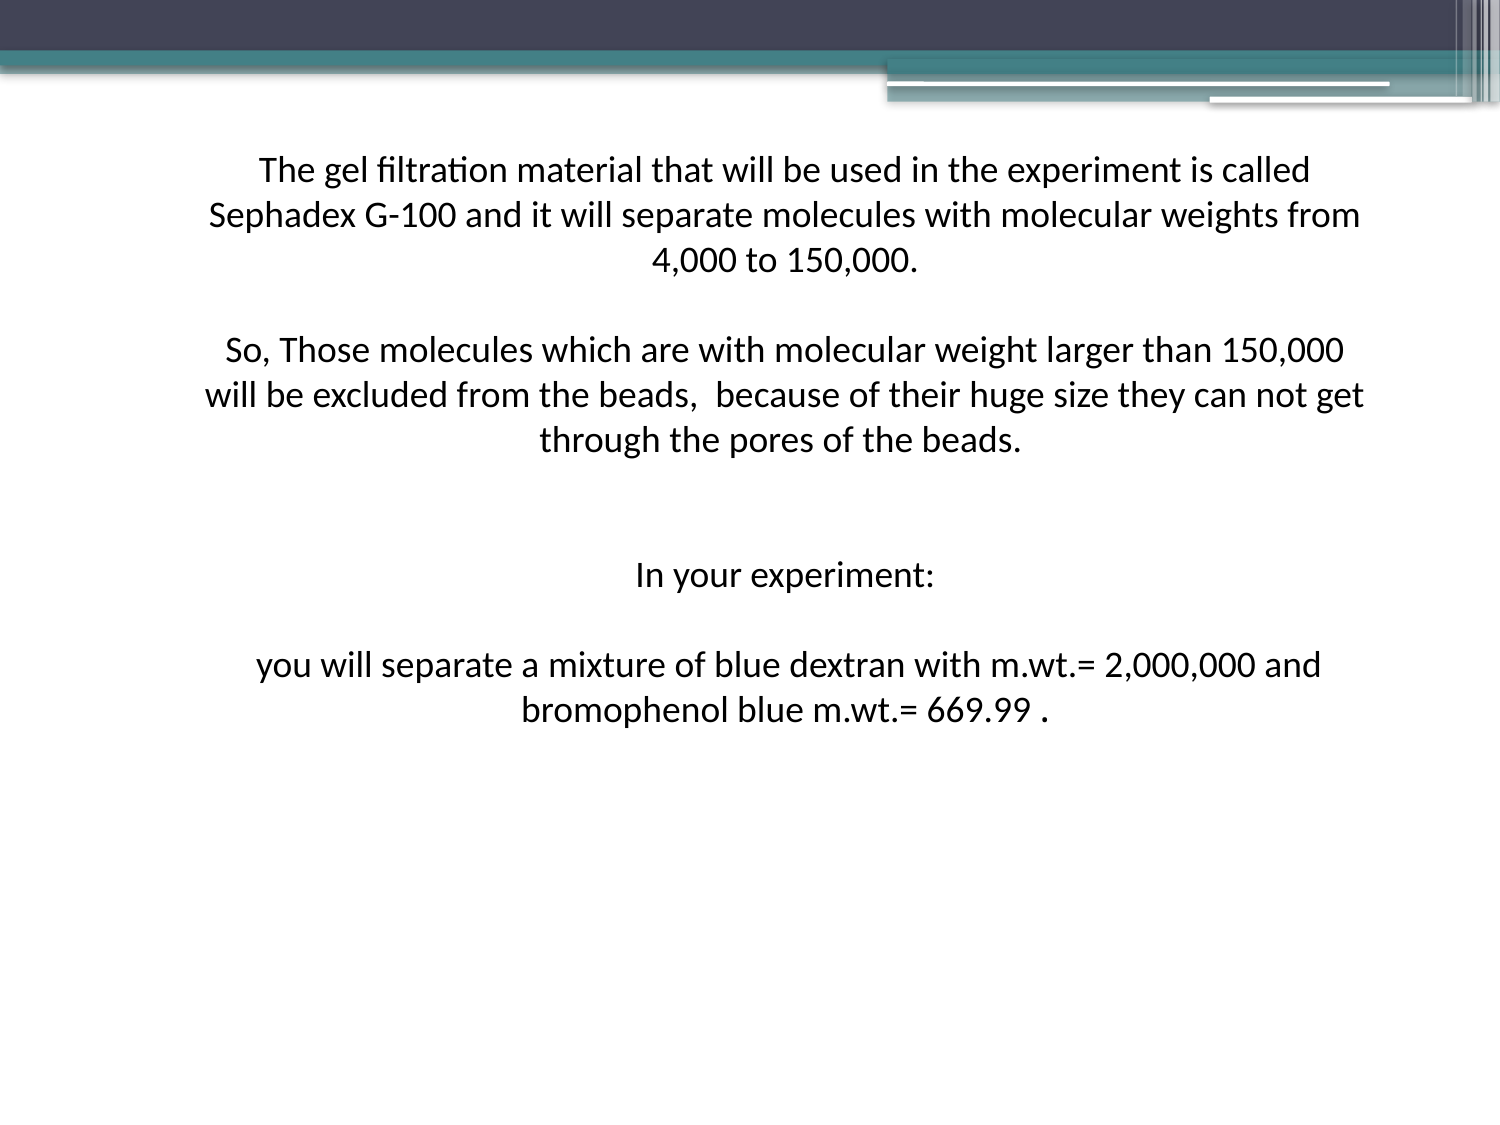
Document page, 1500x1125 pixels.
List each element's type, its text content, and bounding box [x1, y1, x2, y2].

text_box The gel filtration material that will be used in the experiment is called Sephadex G-100 and it will separate molecules with molecular weights from 4,000 to 150,000. So, Those molecules which are with molecular weight larger than 150,000 will be excluded from the beads, because of their huge size they can not get through the pores of the beads. In your experiment: you will separate a mixture of blue dextran with m.wt.= 2,000,000 and bromophenol blue m.wt.= 669.99 . [182, 137, 1388, 782]
